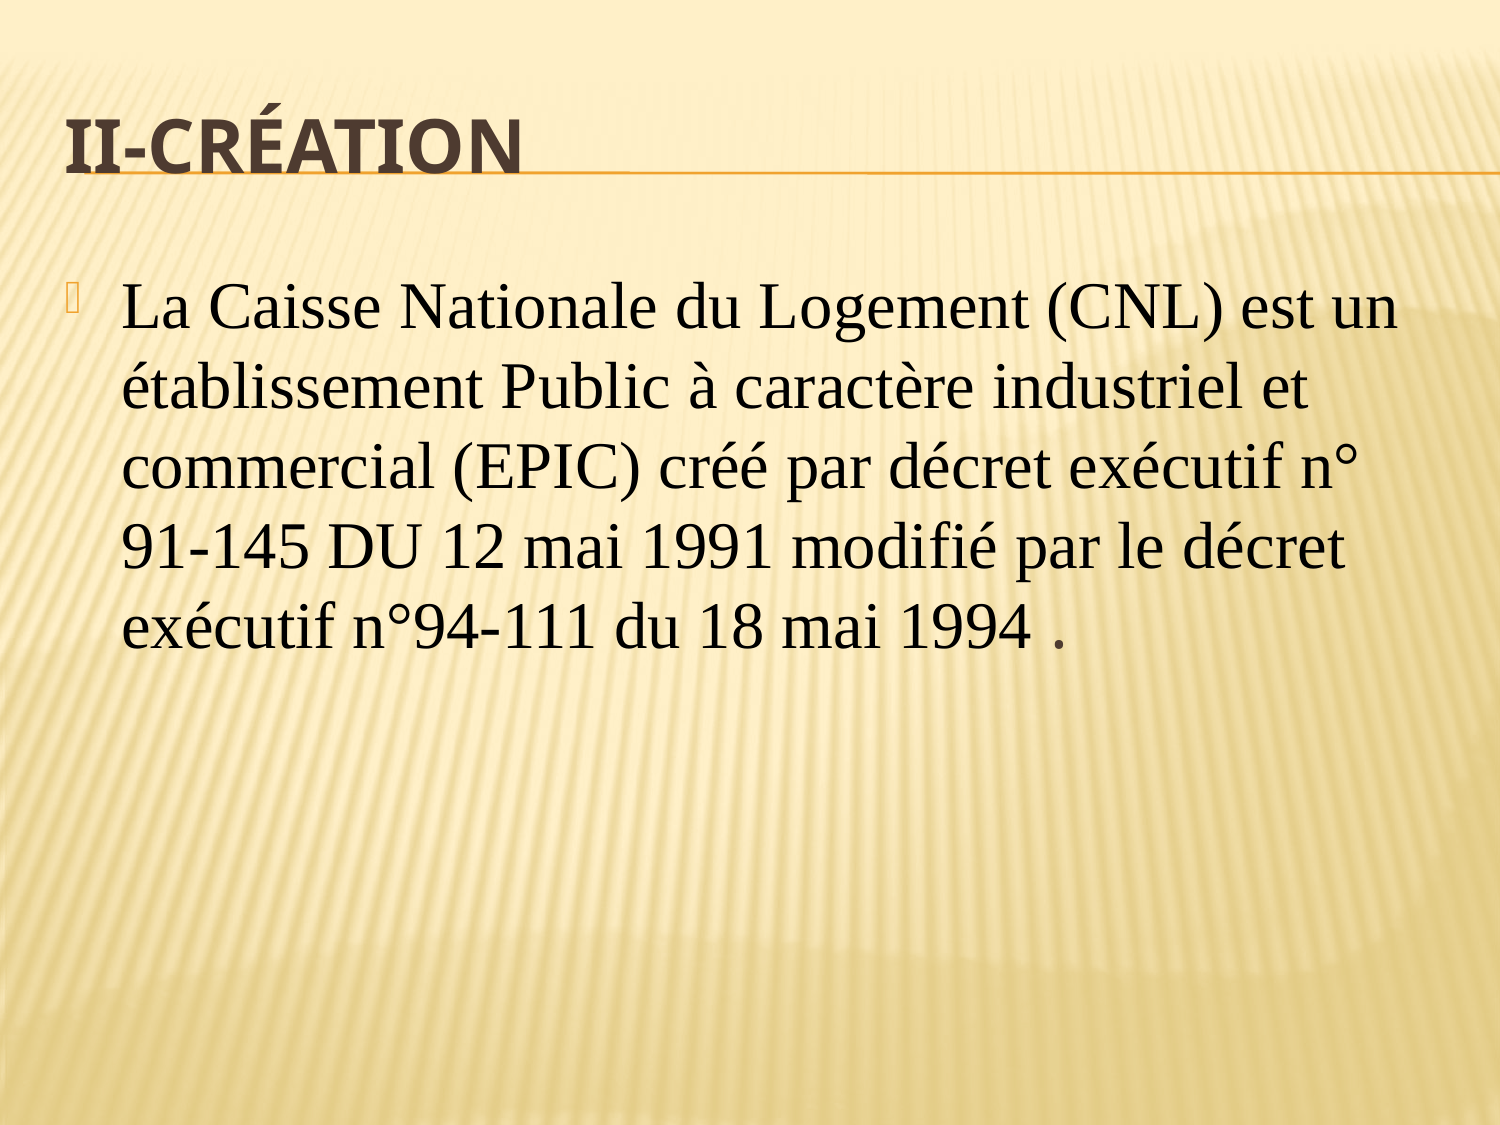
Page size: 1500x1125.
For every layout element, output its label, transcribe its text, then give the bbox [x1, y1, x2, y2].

title II-Création [50, 75, 1475, 213]
list La Caisse Nationale du Logement (CNL) est un établissement Public à caractère industriel et commercial (EPIC) créé par décret exécutif n° 91-145 DU 12 mai 1991 modifié par le décret exécutif n°94-111 du 18 mai 1994 . [50, 254, 1475, 998]
